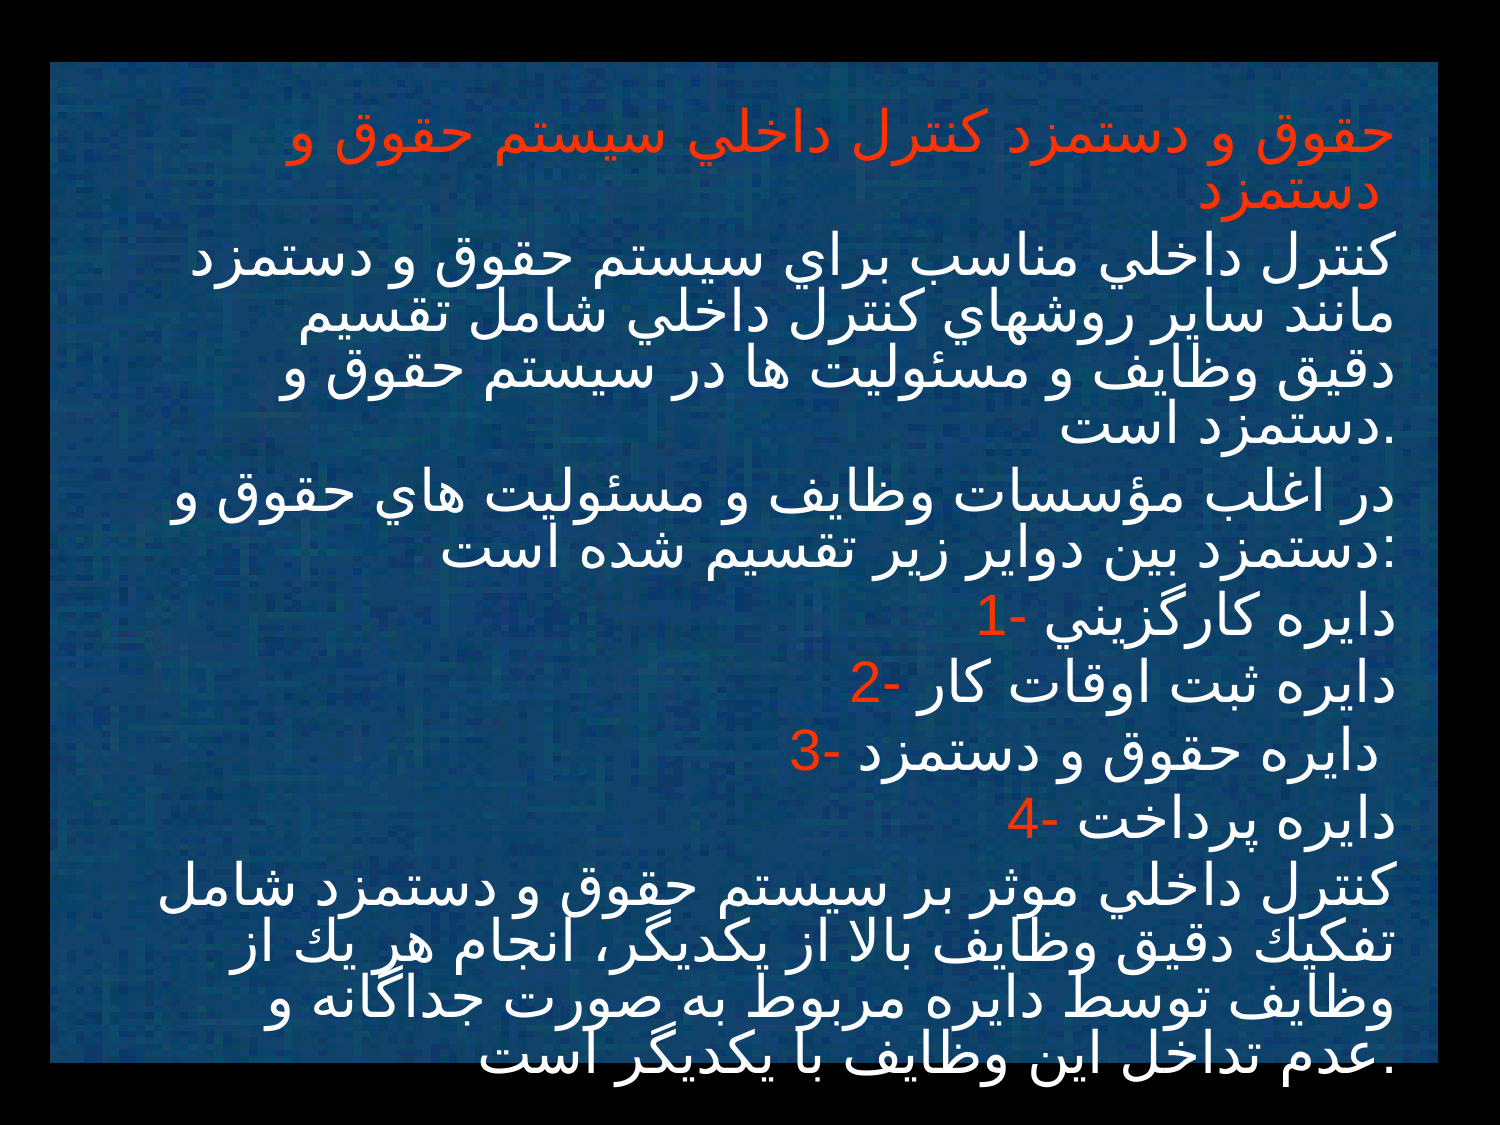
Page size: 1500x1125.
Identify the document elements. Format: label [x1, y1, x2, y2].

picture [49, 62, 1438, 1063]
